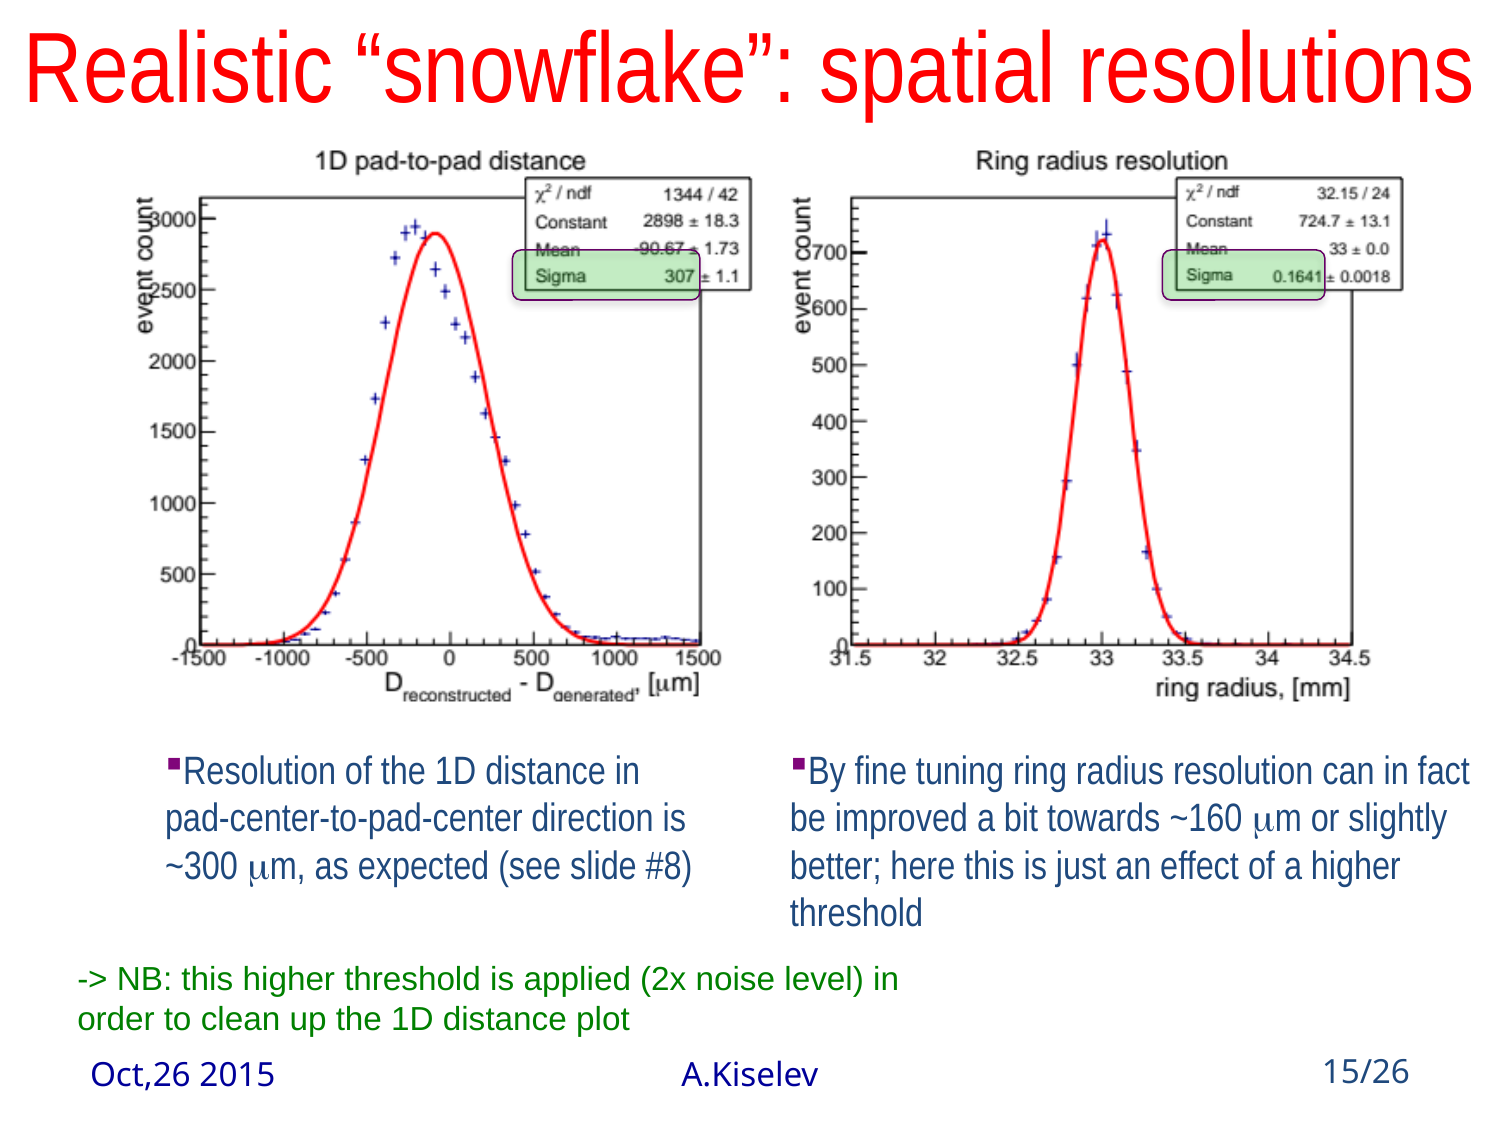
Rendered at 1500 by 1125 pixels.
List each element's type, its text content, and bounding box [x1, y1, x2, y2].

picture [124, 137, 1425, 704]
text_box -> NB: this higher threshold is applied (2x noise level) in order to clean up the 1D distance plot [62, 949, 1000, 1045]
text_box Resolution of the 1D distance in pad-center-to-pad-center direction is ~300 mm, as expected (see slide #8) [150, 737, 725, 938]
slide_number 15/26 [1074, 1042, 1425, 1103]
footer A.Kiselev [512, 1045, 988, 1103]
text_box By fine tuning ring radius resolution can in fact be improved a bit towards ~160 mm or slightly better; here this is just an effect of a higher threshold [774, 737, 1488, 950]
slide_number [75, 1045, 425, 1103]
title Realistic “snowflake”: spatial resolutions [0, 0, 1500, 125]
